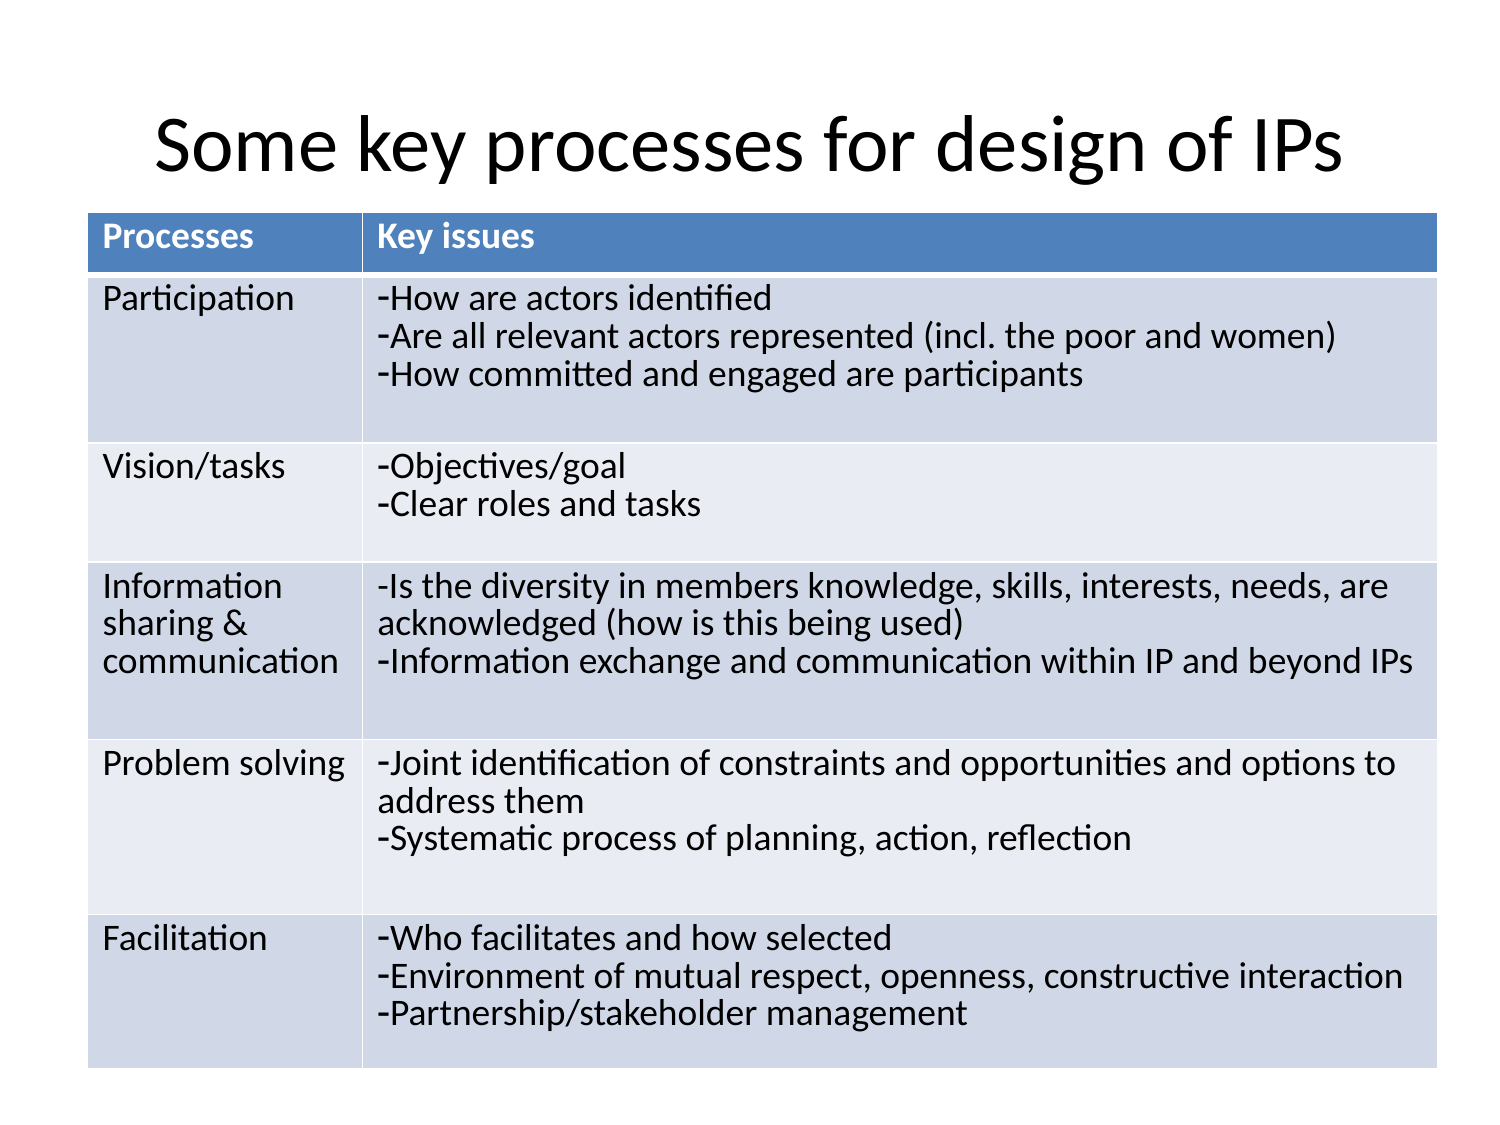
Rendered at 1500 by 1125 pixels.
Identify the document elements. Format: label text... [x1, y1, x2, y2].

title Some key processes for design of IPs [75, 45, 1425, 233]
table_cell Objectives/goal Clear roles and tasks [363, 444, 1437, 561]
table_cell Joint identification of constraints and opportunities and options to address them Systematic process of planning, action, reflection [363, 740, 1437, 914]
table_cell Information sharing & communication [88, 563, 362, 739]
table_header Key issues [363, 213, 1437, 272]
table_header Processes [88, 213, 362, 272]
table_cell Facilitation [88, 915, 362, 1068]
table_cell Vision/tasks [88, 444, 362, 561]
table_cell Participation [88, 278, 362, 442]
table_cell Who facilitates and how selected Environment of mutual respect, openness, constructive interaction Partnership/stakeholder management [363, 915, 1437, 1068]
table_cell How are actors identified Are all relevant actors represented (incl. the poor and women) How committed and engaged are participants [363, 278, 1437, 442]
table_cell -Is the diversity in members knowledge, skills, interests, needs, are acknowledged (how is this being used) Information exchange and communication within IP and beyond IPs [363, 563, 1437, 739]
table_cell Problem solving [88, 740, 362, 914]
